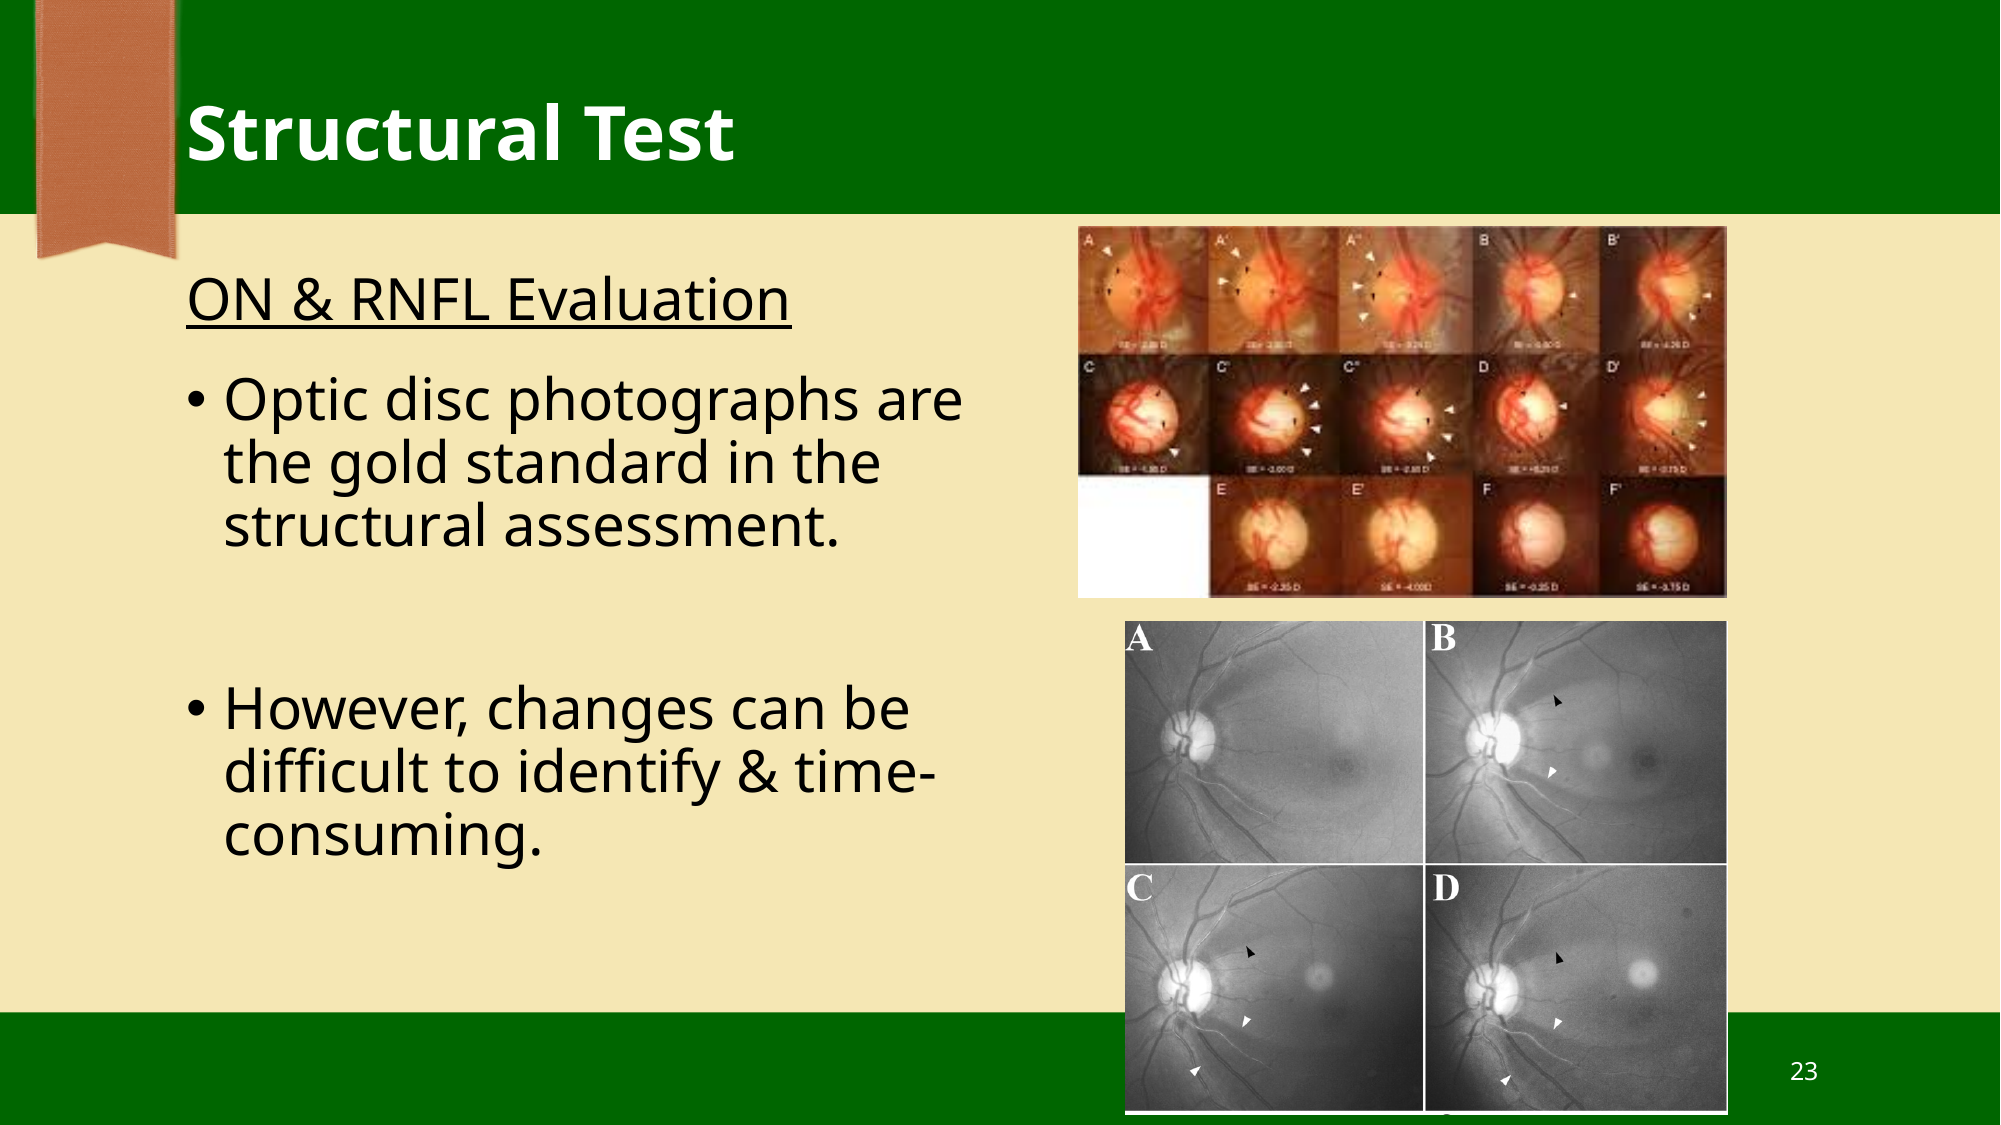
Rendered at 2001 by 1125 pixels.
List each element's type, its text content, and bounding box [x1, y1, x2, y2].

slide_number 23 [1731, 1042, 1819, 1103]
list ON & RNFL Evaluation Optic disc photographs are the gold standard in the structural assessment. However, changes can be difficult to identify & time-consuming. [186, 262, 988, 1005]
picture [1125, 621, 1728, 1116]
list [1078, 226, 1727, 598]
title Structural Test [186, 22, 1675, 185]
